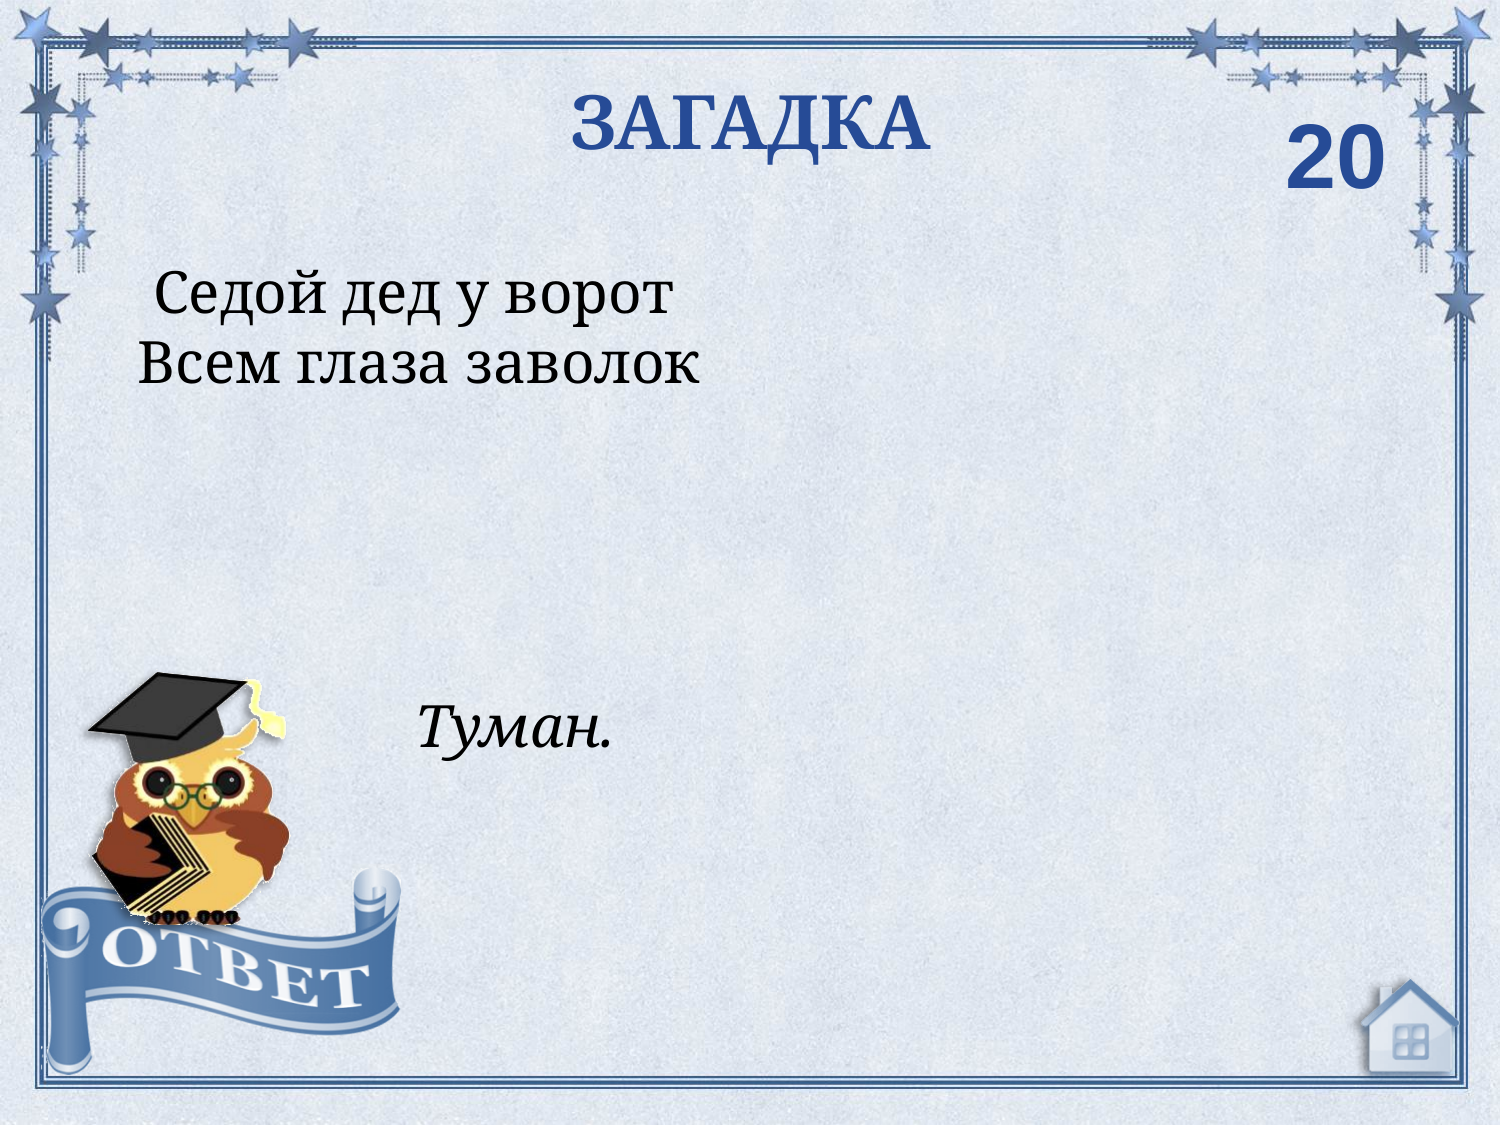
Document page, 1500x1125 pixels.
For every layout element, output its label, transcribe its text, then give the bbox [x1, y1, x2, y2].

text_box 20 [1266, 89, 1407, 215]
picture [0, 0, 1500, 1125]
text_box ЗАГАДКА [301, 66, 1200, 172]
text_box Туман. [400, 681, 1435, 766]
text_box Седой дед у ворот Всем глаза заволок [123, 247, 1378, 403]
